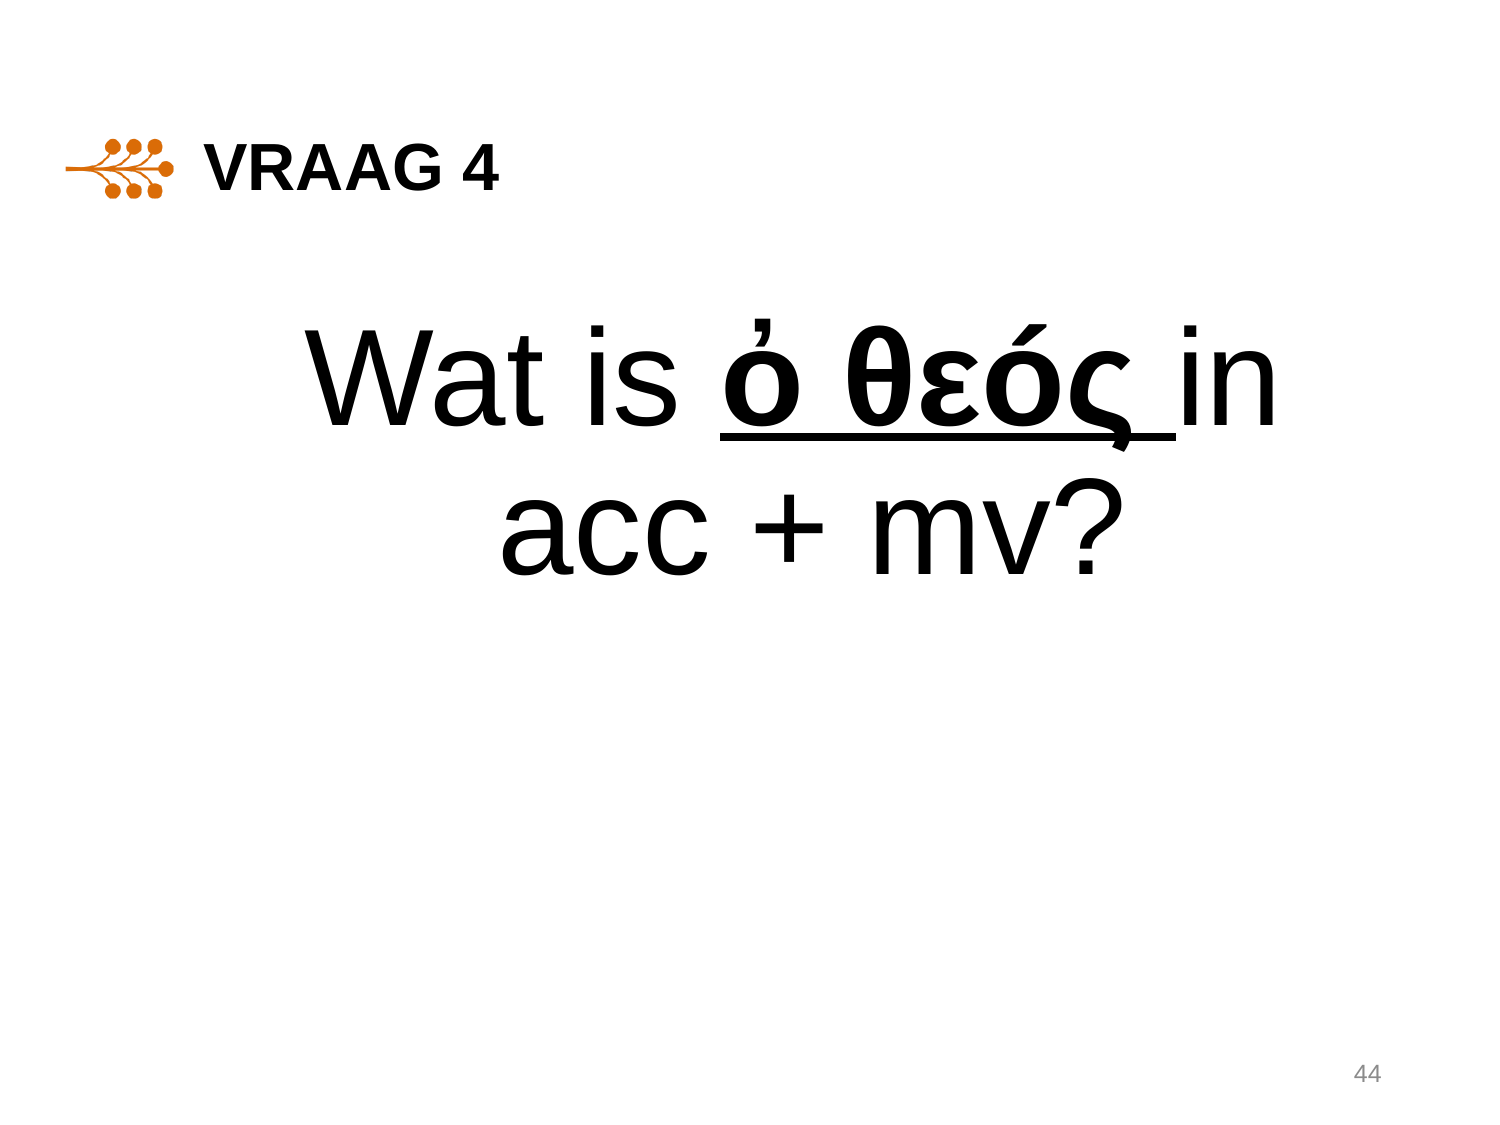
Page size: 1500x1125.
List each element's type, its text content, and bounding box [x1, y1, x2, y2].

slide_number 44 [1059, 1042, 1397, 1103]
title Vraag 4 [188, 59, 1397, 278]
picture [65, 138, 174, 199]
list Wat is ὀ θεóς in acc + mv? [190, 299, 1397, 1014]
